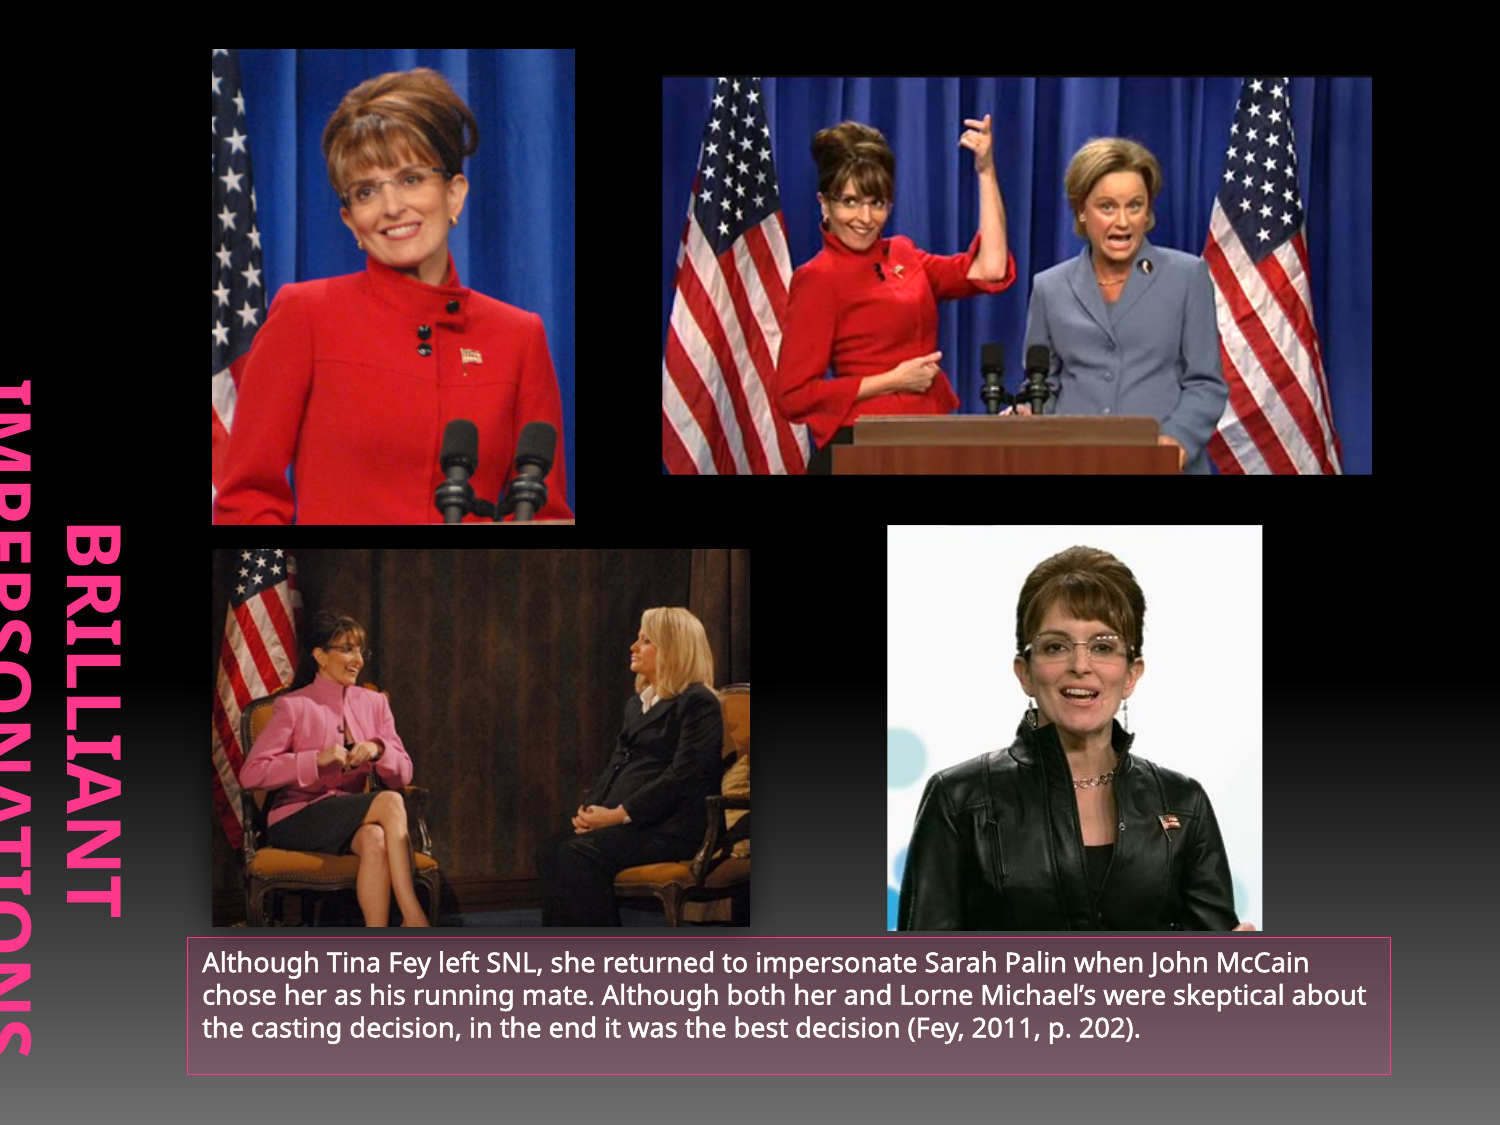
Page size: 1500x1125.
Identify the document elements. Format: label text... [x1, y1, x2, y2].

list Although Tina Fey left SNL, she returned to impersonate Sarah Palin when John McCain chose her as his running mate. Although both her and Lorne Michael’s were skeptical about the casting decision, in the end it was the best decision (Fey, 2011, p. 202). [187, 937, 1391, 1075]
picture [662, 74, 1373, 476]
picture [212, 49, 575, 526]
picture [212, 549, 751, 927]
picture [887, 524, 1263, 932]
title Brilliant IMPERSONATIONs [24, 24, 150, 1075]
